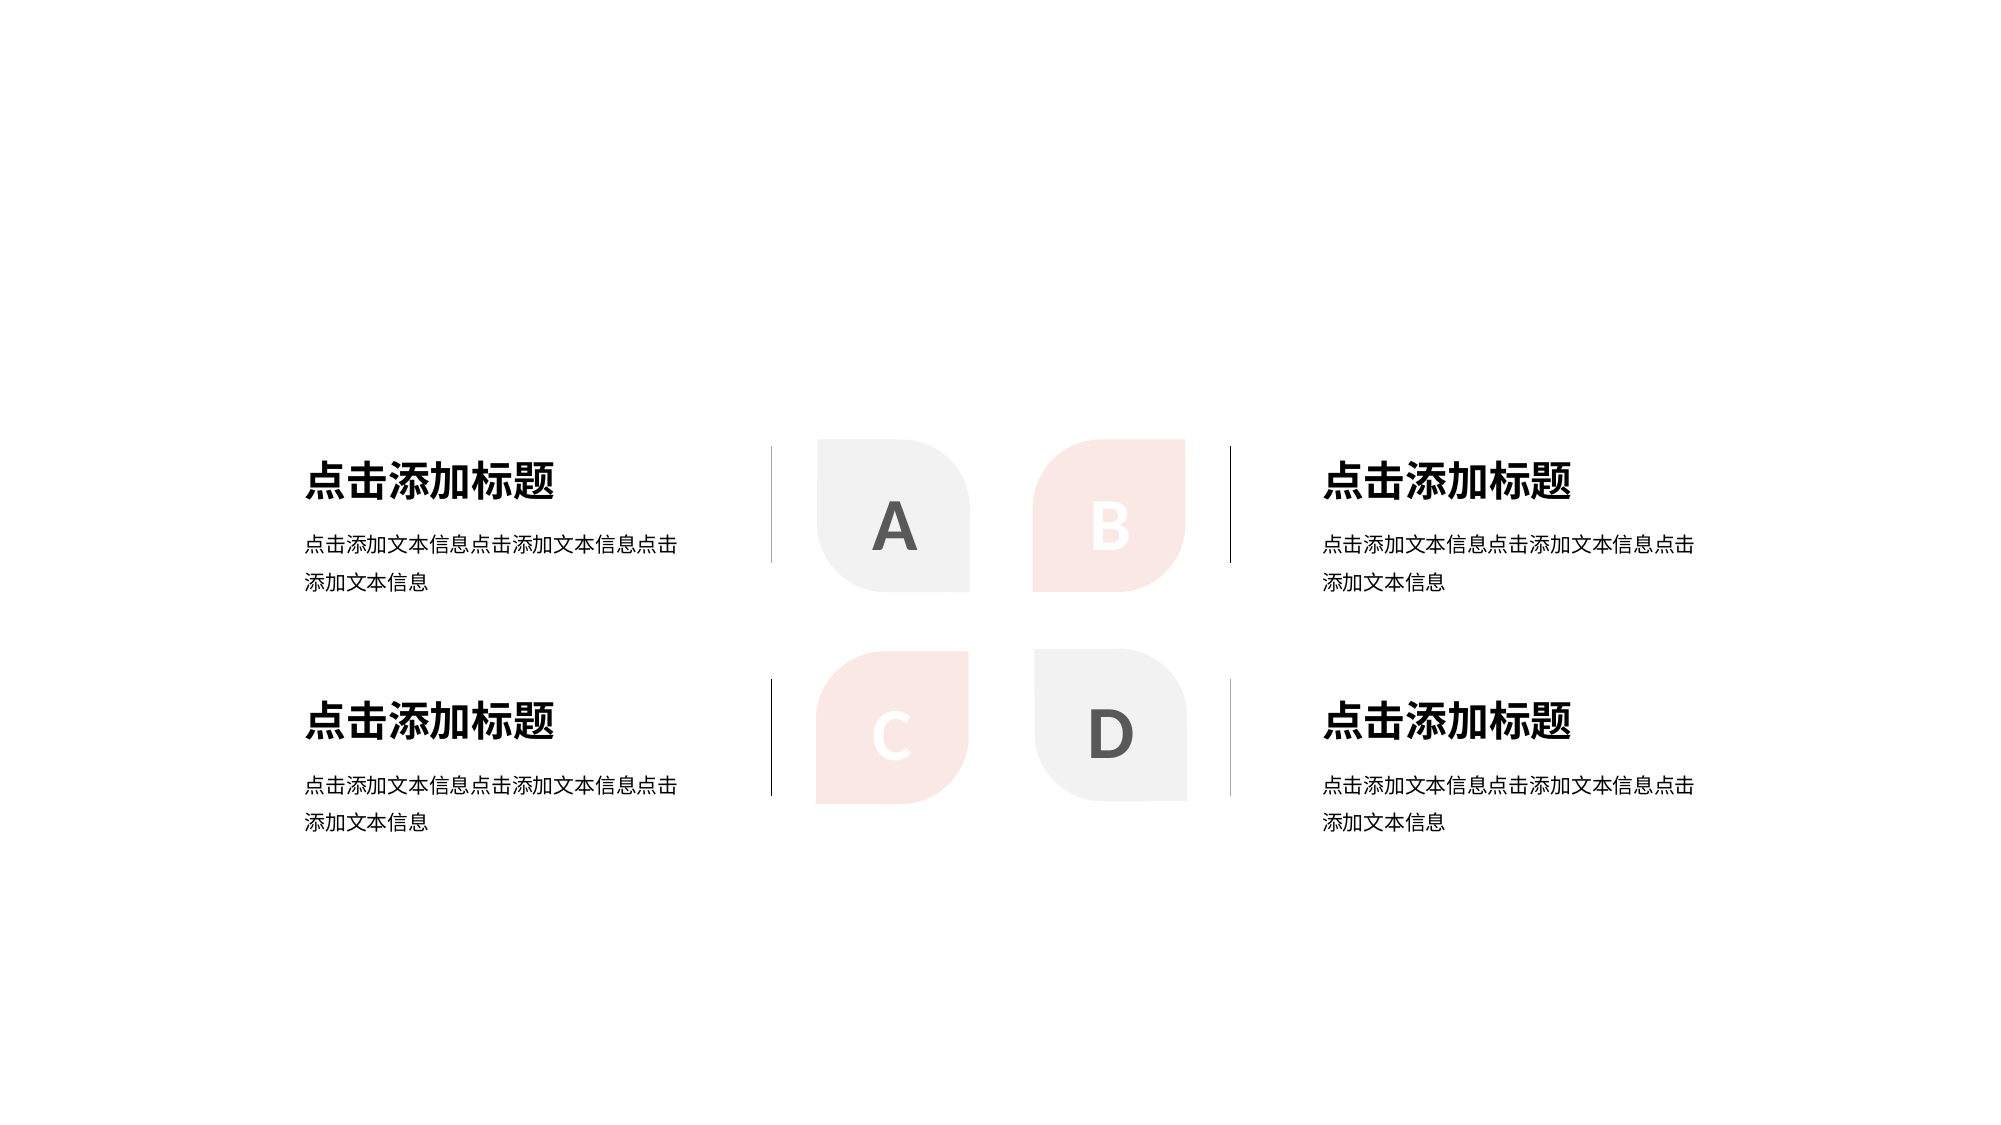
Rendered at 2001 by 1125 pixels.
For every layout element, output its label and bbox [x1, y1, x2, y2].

text_box [1307, 687, 1712, 844]
text_box [771, 407, 1231, 833]
text_box [289, 687, 694, 844]
text_box [289, 447, 694, 603]
text_box [1307, 447, 1712, 603]
